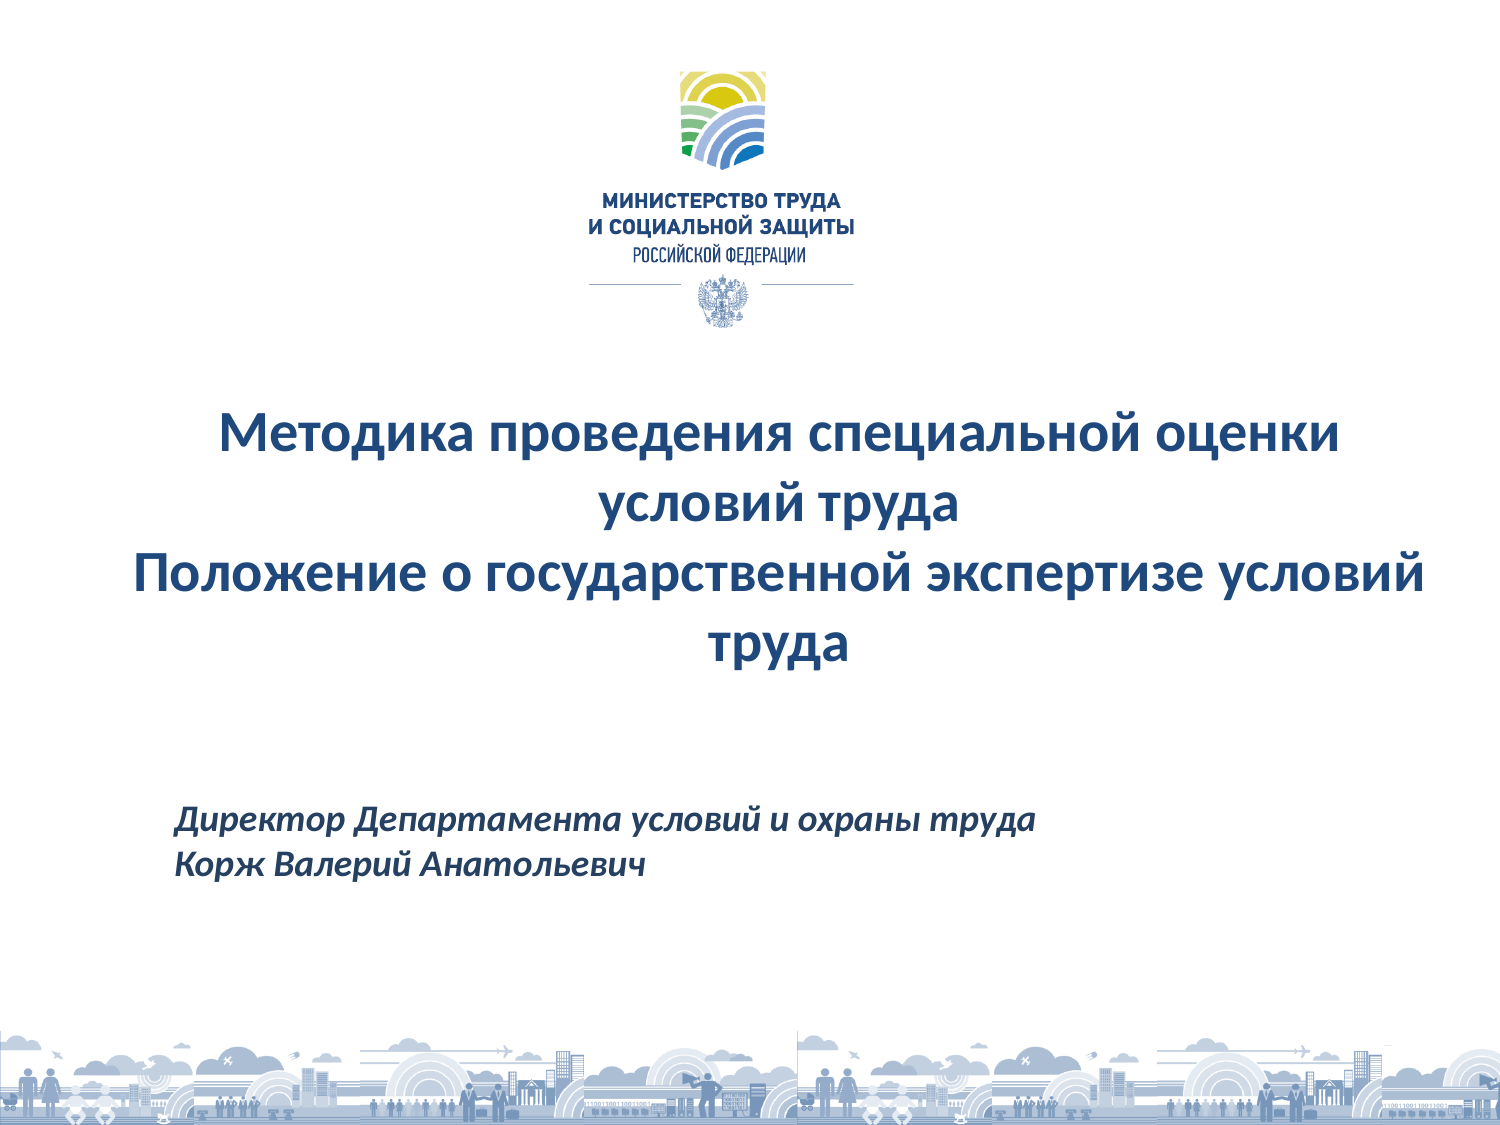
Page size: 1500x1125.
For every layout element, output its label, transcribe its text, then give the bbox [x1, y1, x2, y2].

picture [572, 54, 869, 351]
text_box Директор Департамента условий и охраны труда Корж Валерий Анатольевич [159, 786, 1412, 937]
picture [0, 1031, 1500, 1125]
title Методика проведения специальной оценки условий труда Положение о государственной экспертизе условий труда [100, 408, 1460, 729]
